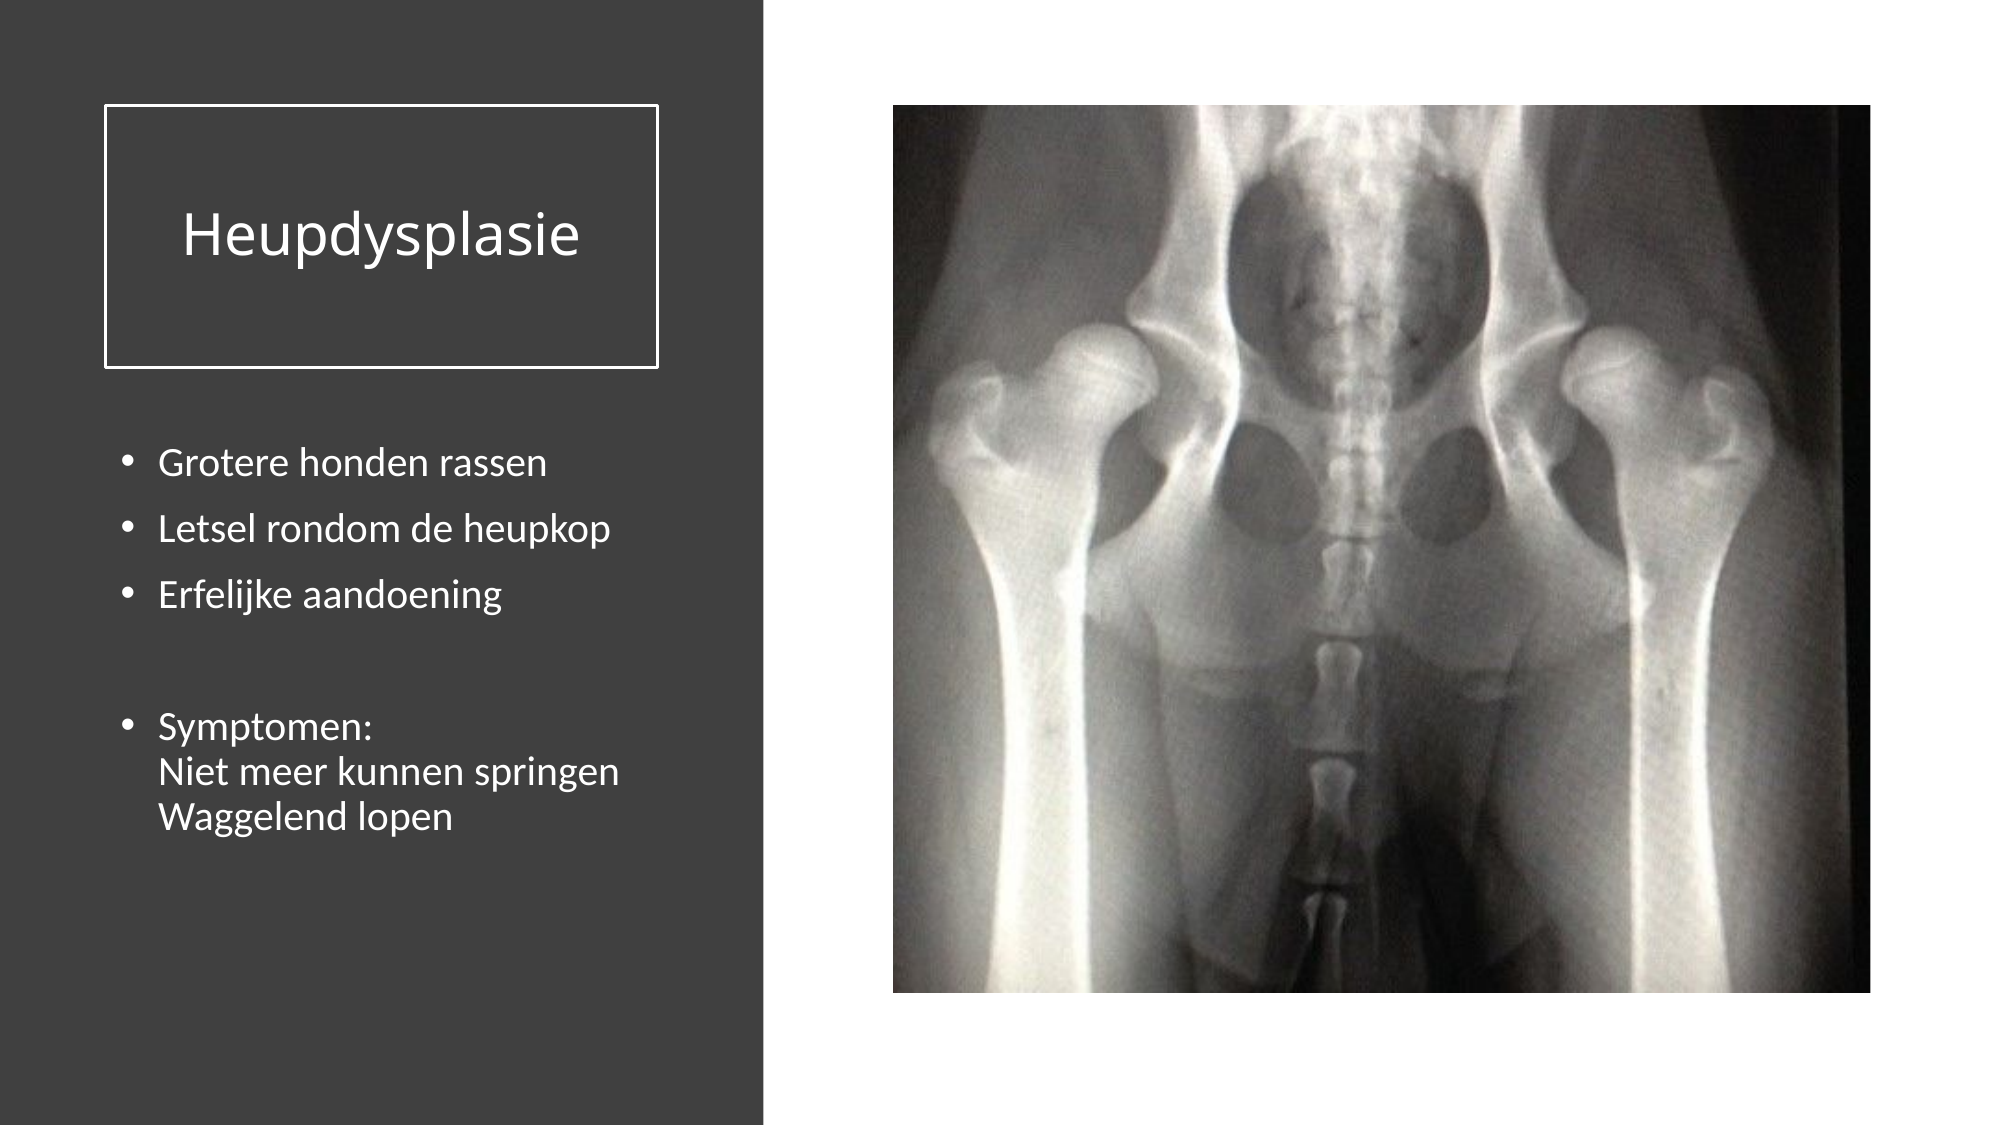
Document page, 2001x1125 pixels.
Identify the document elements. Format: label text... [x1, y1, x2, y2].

list Grotere honden rassen Letsel rondom de heupkop Erfelijke aandoening Symptomen: Niet meer kunnen springen Waggelend lopen [105, 432, 658, 994]
title Heupdysplasie [105, 105, 658, 368]
picture [892, 105, 1871, 993]
text_box [0, 0, 764, 1125]
